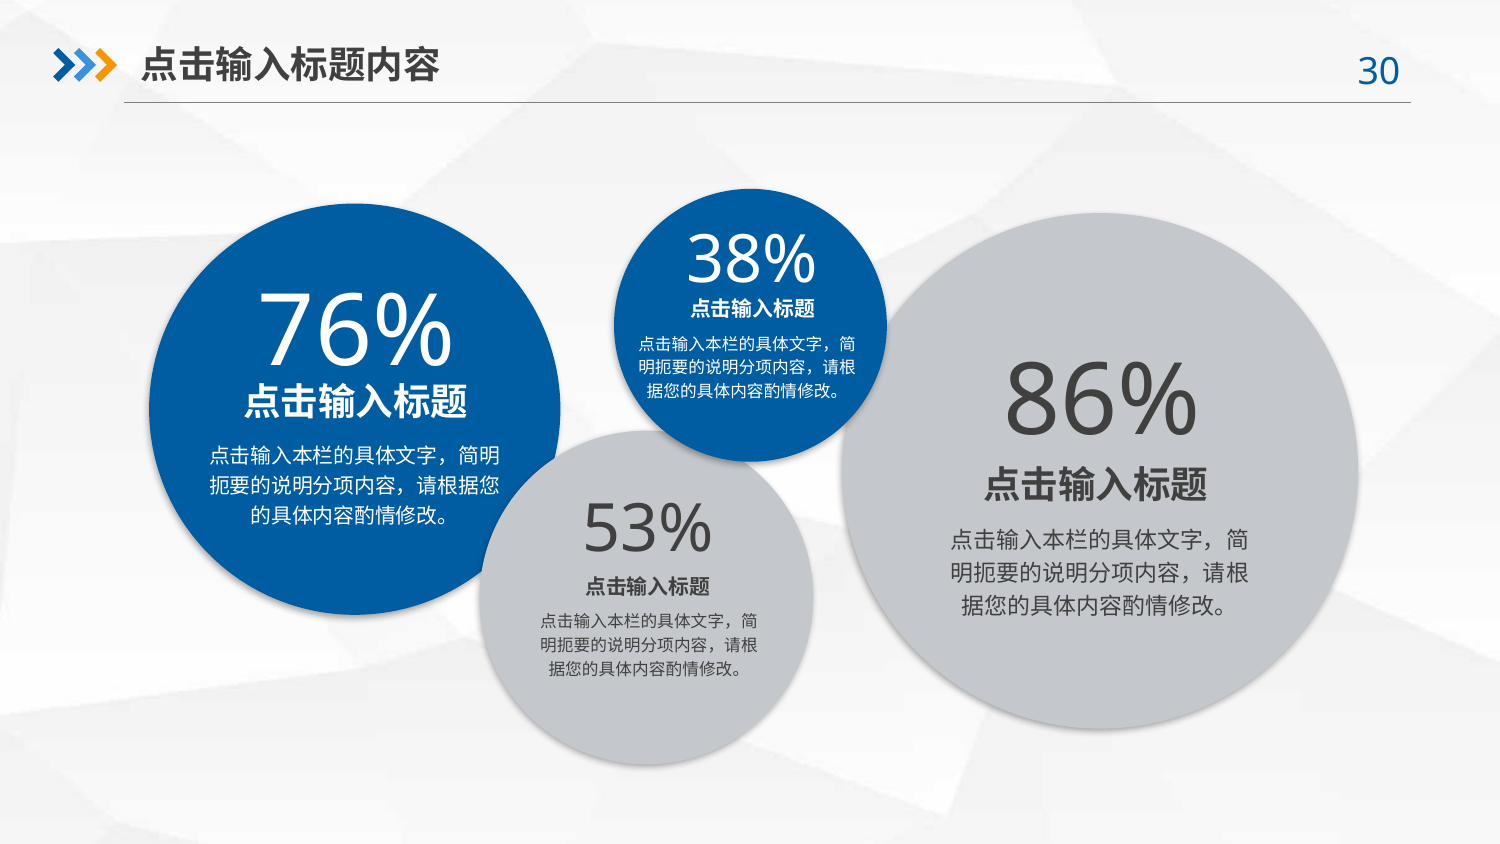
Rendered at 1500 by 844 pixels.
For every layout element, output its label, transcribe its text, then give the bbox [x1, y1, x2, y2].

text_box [148, 203, 561, 616]
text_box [842, 212, 1359, 729]
text_box 点击输入标题内容 [140, 32, 491, 95]
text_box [613, 188, 888, 463]
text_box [479, 430, 814, 765]
picture [0, 0, 1500, 844]
